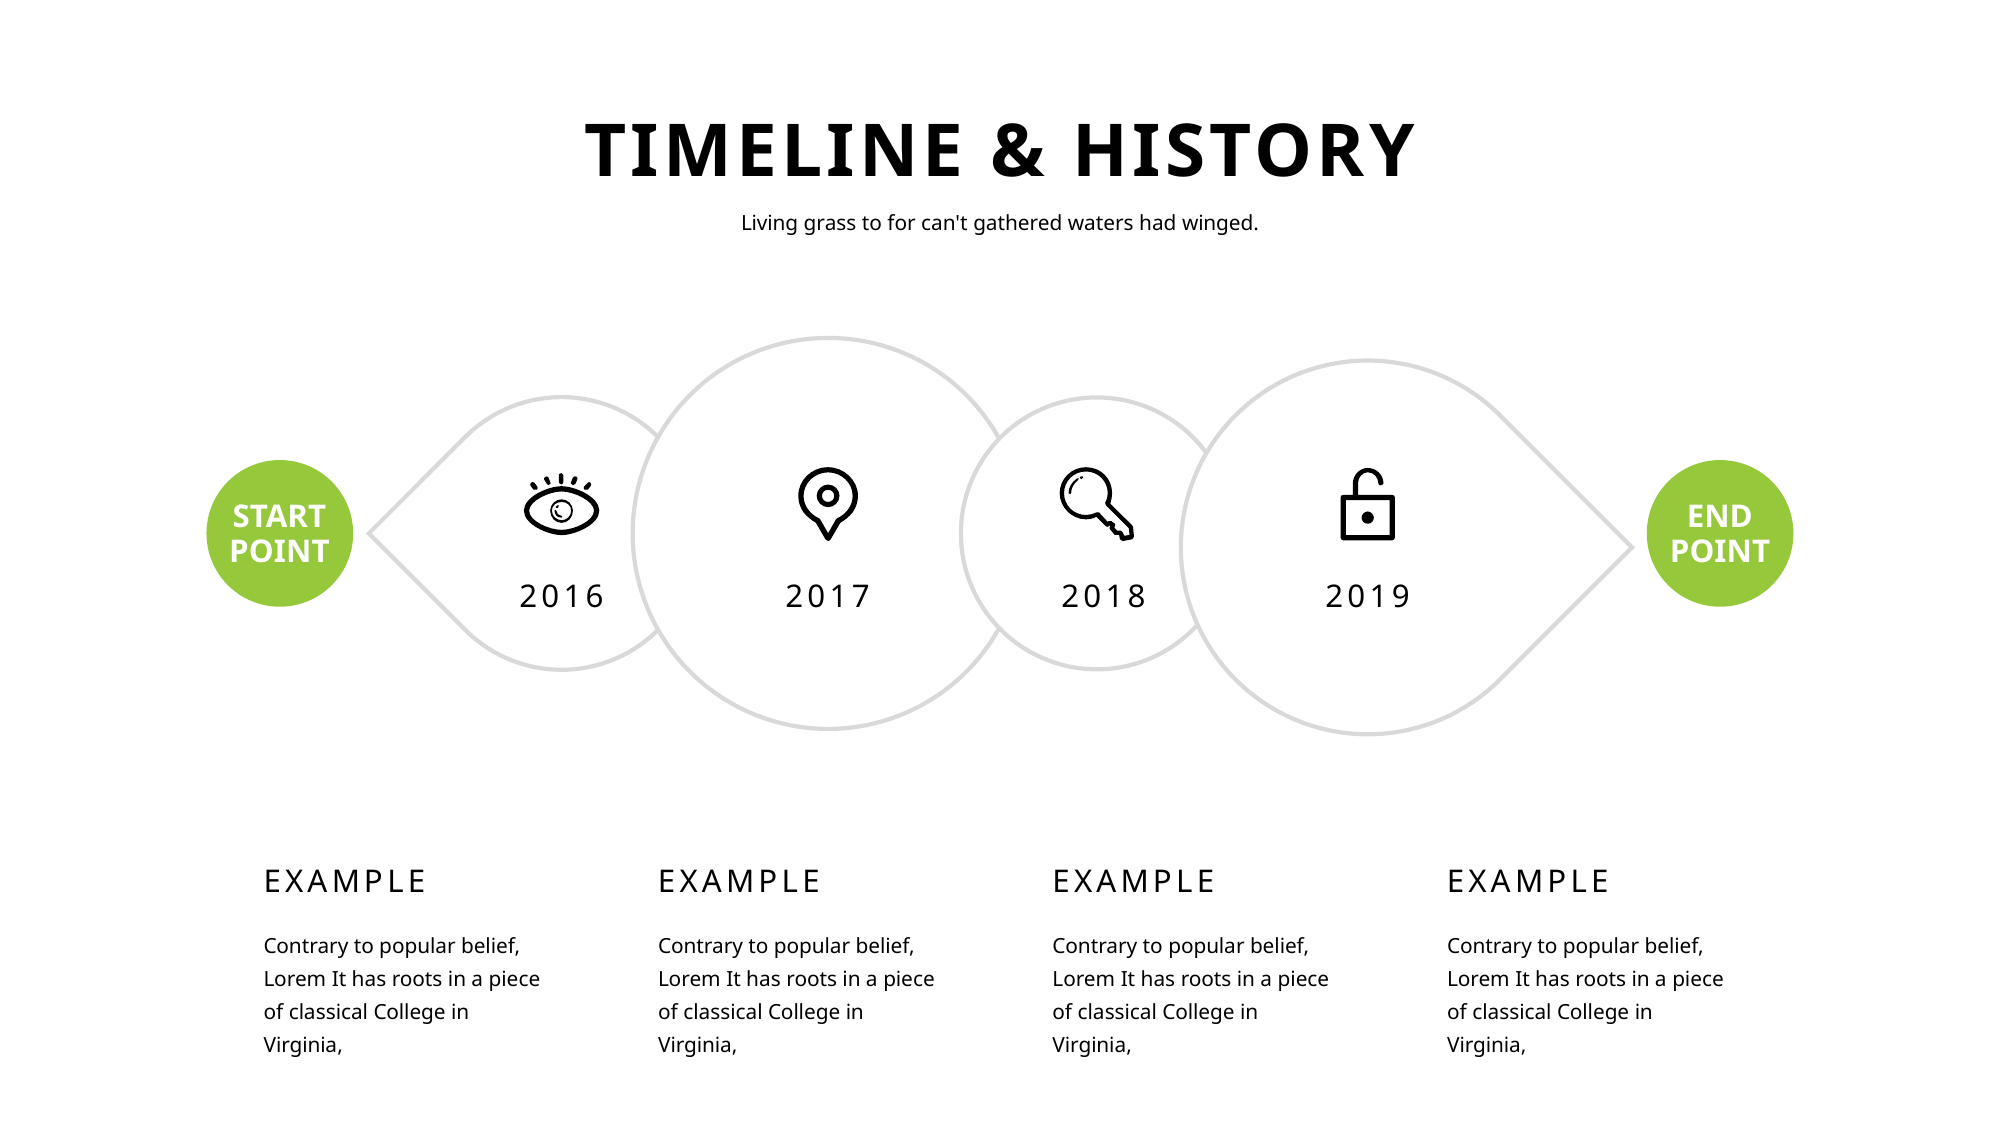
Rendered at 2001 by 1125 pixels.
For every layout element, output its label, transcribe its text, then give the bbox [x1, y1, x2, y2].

text_box [558, 473, 564, 485]
text_box [1659, 577, 1781, 608]
text_box 2016 [498, 568, 625, 621]
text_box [1432, 853, 1752, 1030]
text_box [248, 853, 568, 1030]
text_box [205, 505, 211, 562]
text_box Living grass to for can't gathered waters had winged. [654, 202, 1346, 242]
text_box 2017 [764, 568, 891, 621]
text_box [1180, 360, 1632, 735]
text_box [1788, 503, 1795, 564]
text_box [643, 853, 963, 1030]
text_box TIMELINE & HISTORY [486, 95, 1513, 199]
text_box [1659, 459, 1781, 490]
text_box [959, 396, 1207, 671]
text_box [1059, 467, 1134, 542]
text_box [348, 503, 355, 564]
text_box [544, 476, 551, 486]
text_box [1037, 853, 1357, 1030]
text_box [219, 577, 341, 608]
text_box [631, 336, 999, 730]
text_box [219, 459, 341, 490]
text_box [368, 397, 657, 670]
text_box [1340, 467, 1395, 541]
text_box [530, 482, 538, 490]
text_box [523, 486, 600, 536]
text_box [1645, 503, 1652, 564]
text_box [570, 476, 578, 486]
text_box [583, 482, 592, 490]
text_box 2018 [1040, 568, 1167, 621]
text_box 2019 [1304, 568, 1431, 621]
text_box END POINT [1652, 490, 1788, 577]
text_box [798, 467, 858, 542]
text_box START POINT [211, 490, 348, 577]
